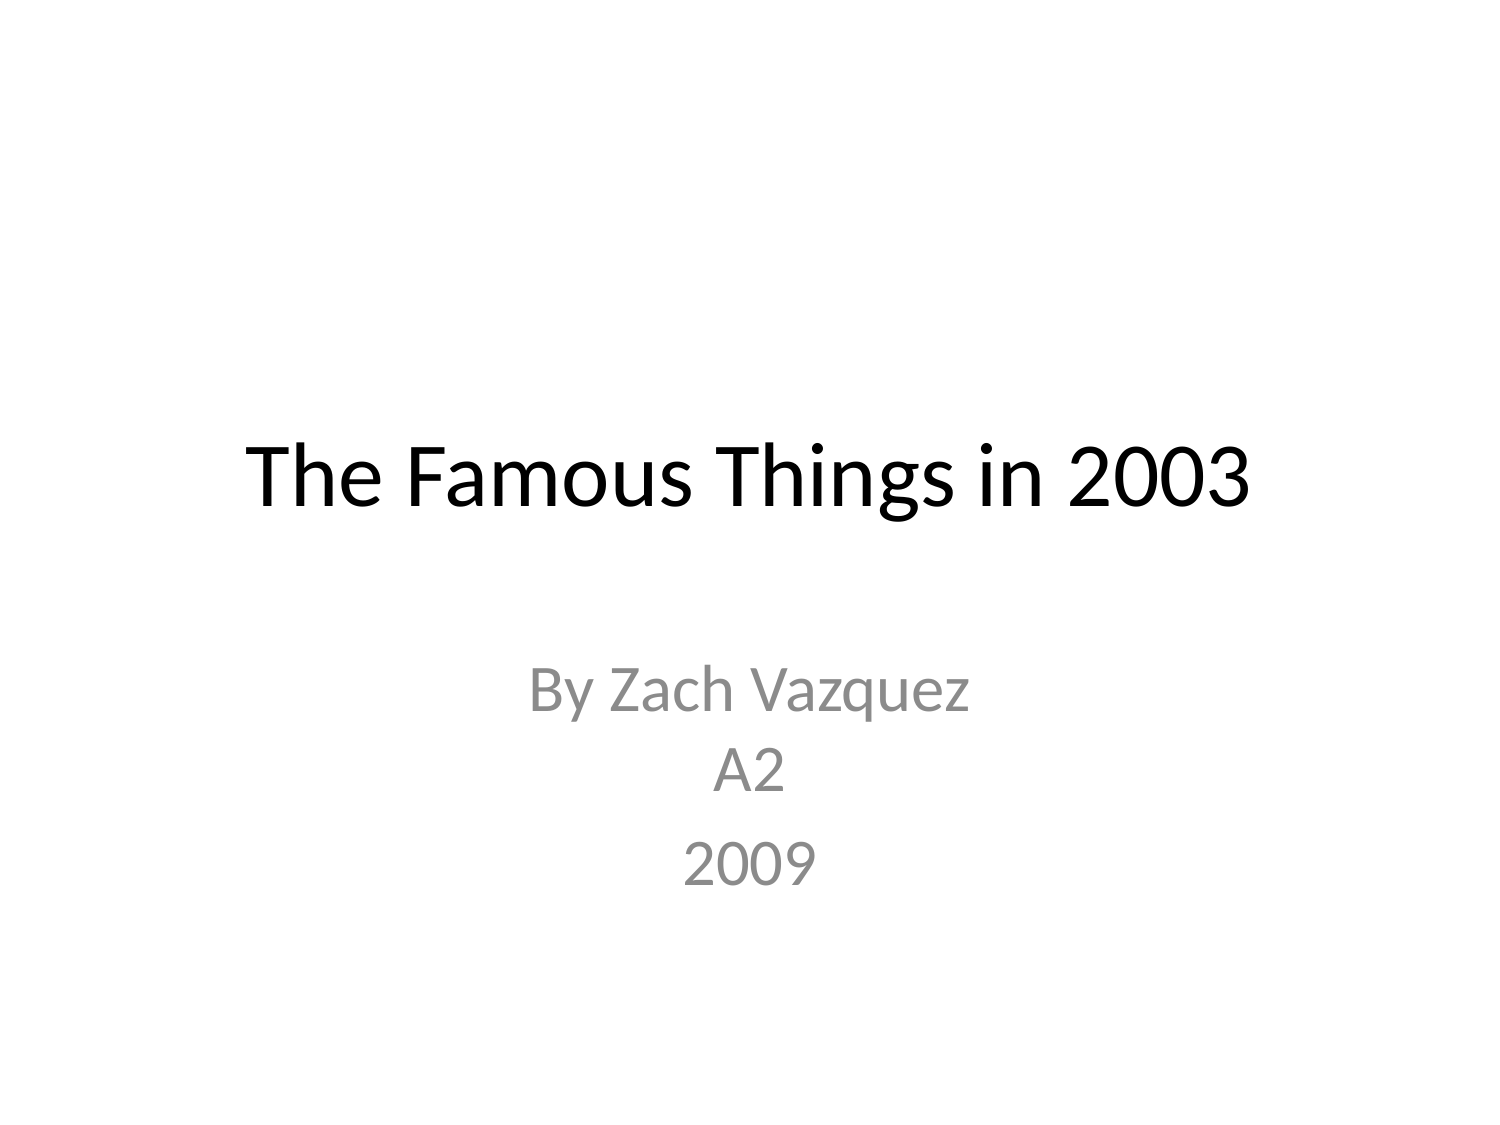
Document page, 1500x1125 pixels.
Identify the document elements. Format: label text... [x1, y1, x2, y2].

title The Famous Things in 2003 [112, 349, 1388, 591]
subtitle By Zach Vazquez A2 2009 [225, 637, 1275, 925]
